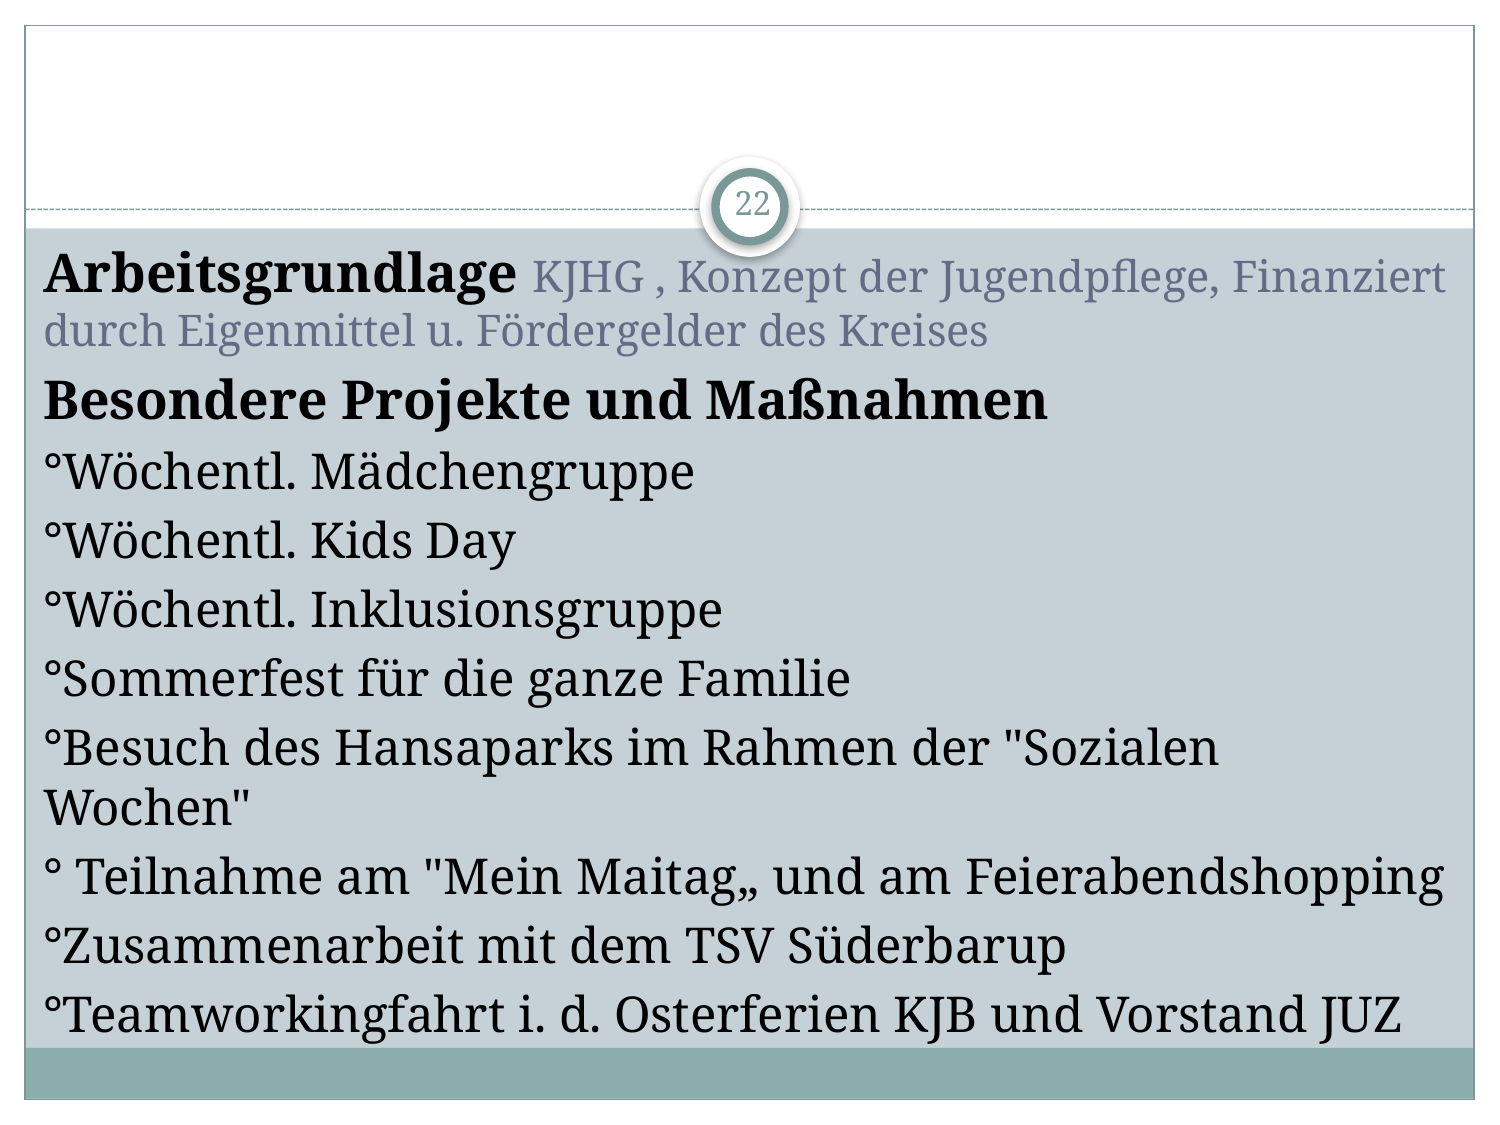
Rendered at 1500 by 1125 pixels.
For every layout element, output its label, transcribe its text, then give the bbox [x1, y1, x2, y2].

slide_number 22 [715, 168, 791, 231]
list Arbeitsgrundlage KJHG , Konzept der Jugendpflege, Finanziert durch Eigenmittel u. Fördergelder des Kreises Besondere Projekte und Maßnahmen °Wöchentl. Mädchengruppe °Wöchentl. Kids Day °Wöchentl. Inklusionsgruppe °Sommerfest für die ganze Familie °Besuch des Hansaparks im Rahmen der "Sozialen Wochen" ° Teilnahme am "Mein Maitag„ und am Feierabendshopping °Zusammenarbeit mit dem TSV Süderbarup °Teamworkingfahrt i. d. Osterferien KJB und Vorstand JUZ [17, 231, 1471, 1114]
